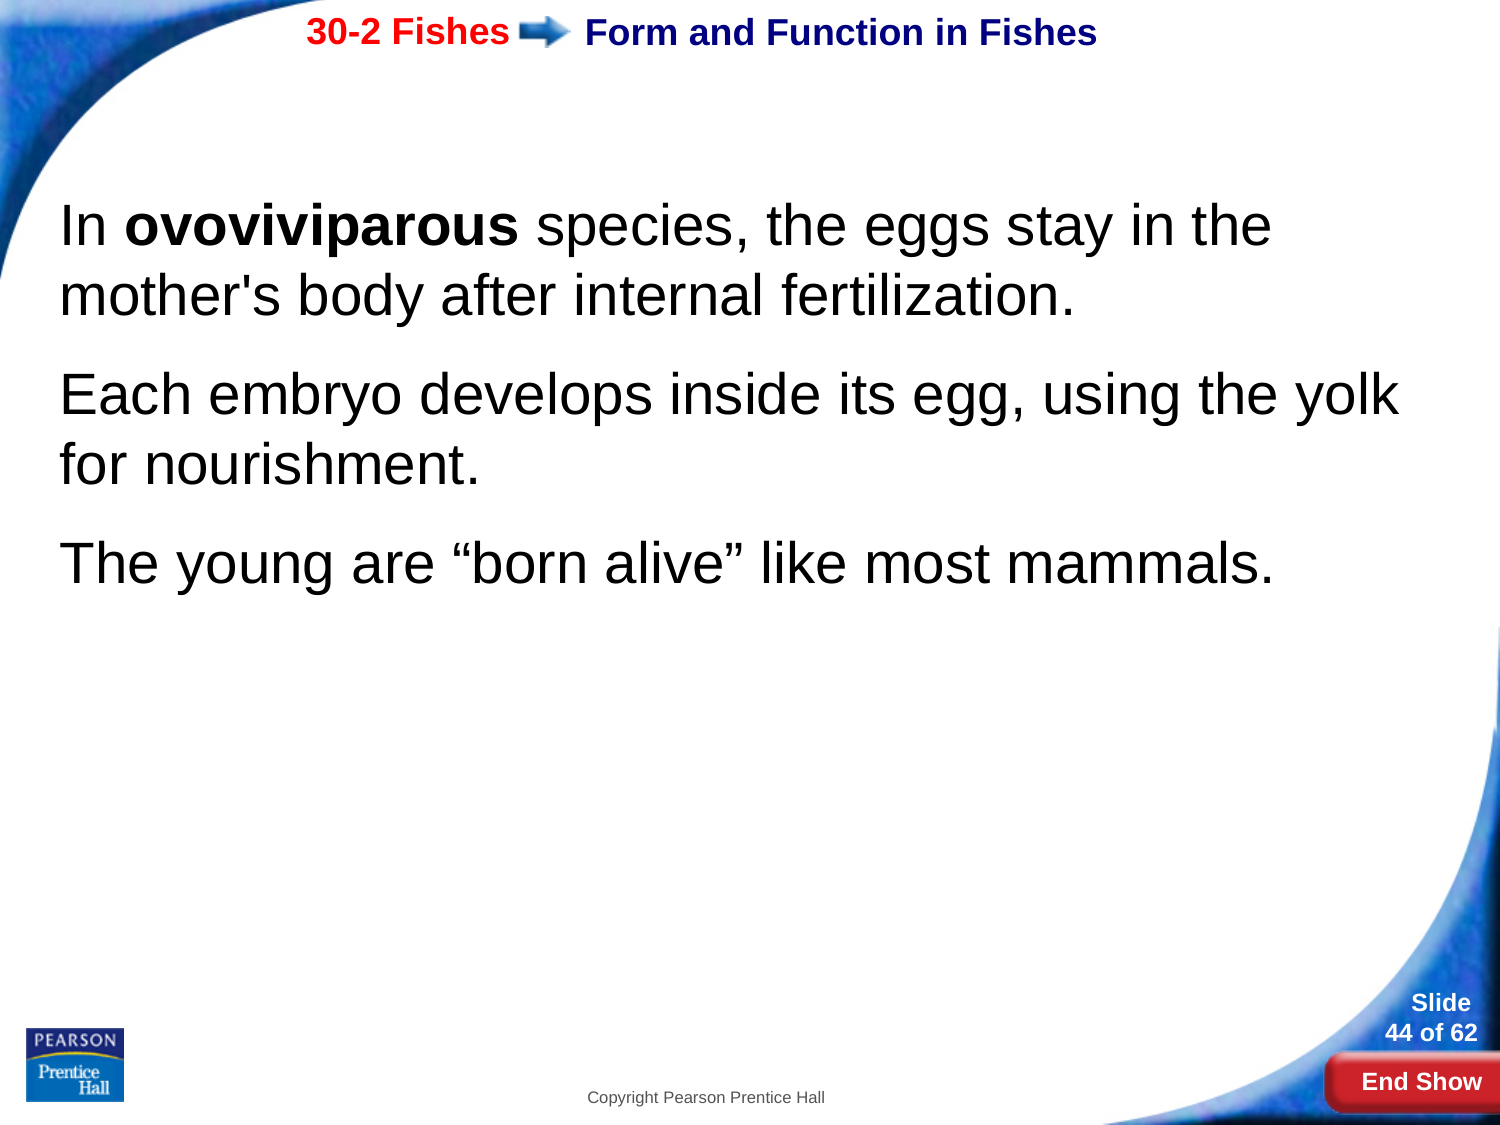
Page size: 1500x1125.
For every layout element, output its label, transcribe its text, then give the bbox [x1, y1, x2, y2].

picture [0, 0, 1500, 1125]
title Form and Function in Fishes [569, 0, 1239, 76]
footer Copyright Pearson Prentice Hall [468, 1078, 945, 1105]
list In ovoviviparous species, the eggs stay in the mother's body after internal fertilization. Each embryo develops inside its egg, using the yolk for nourishment. The young are “born alive” like most mammals. [44, 179, 1463, 976]
